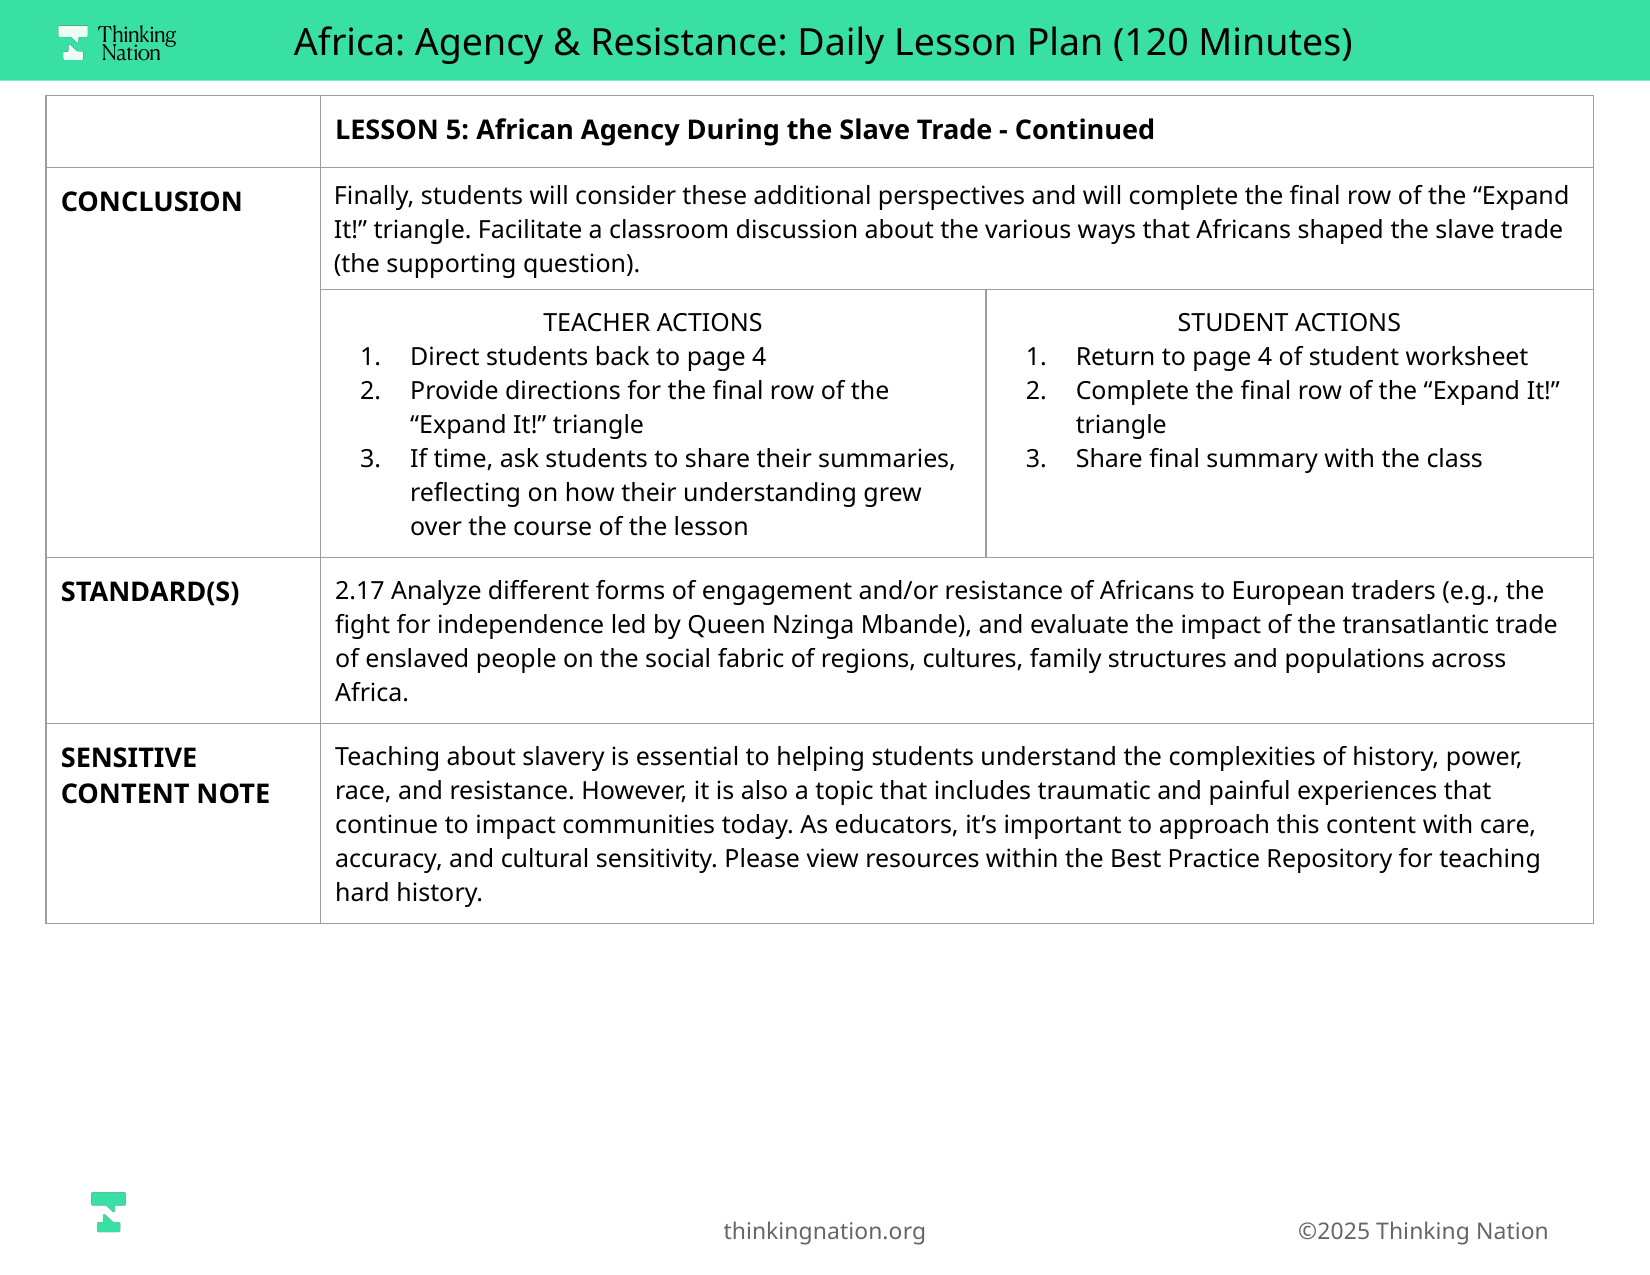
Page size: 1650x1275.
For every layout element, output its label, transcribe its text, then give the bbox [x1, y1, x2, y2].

table_cell SENSITIVE CONTENT NOTE [47, 724, 320, 923]
table_cell Teaching about slavery is essential to helping students understand the complexities of history, power, race, and resistance. However, it is also a topic that includes traumatic and painful experiences that continue to impact communities today. As educators, it’s important to approach this content with care, accuracy, and cultural sensitivity. Please view resources within the Best Practice Repository for teaching hard history. [321, 724, 1593, 923]
table_cell STANDARD(S) [47, 558, 320, 723]
picture [80, 1184, 136, 1240]
table_cell 2.17 Analyze different forms of engagement and/or resistance of Africans to European traders (e.g., the fight for independence led by Queen Nzinga Mbande), and evaluate the impact of the transatlantic trade of enslaved people on the social fabric of regions, cultures, family structures and populations across Africa. [321, 558, 1593, 723]
table_cell Finally, students will consider these additional perspectives and will complete the final row of the “Expand It!” triangle. Facilitate a classroom discussion about the various ways that Africans shaped the slave trade (the supporting question). [321, 168, 1593, 289]
table_cell TEACHER ACTIONS Direct students back to page 4 Provide directions for the final row of the “Expand It!” triangle If time, ask students to share their summaries, reflecting on how their understanding grew over the course of the lesson [321, 290, 985, 557]
table_cell STUDENT ACTIONS Return to page 4 of student worksheet Complete the final row of the “Expand It!” triangle Share final summary with the class [987, 290, 1593, 557]
text_box ©2025 Thinking Nation [1174, 1200, 1566, 1240]
table_header LESSON 5: African Agency During the Slave Trade - Continued [321, 96, 1593, 167]
text_box Africa: Agency & Resistance: Daily Lesson Plan (120 Minutes) [0, 0, 1650, 81]
table_header [47, 96, 320, 167]
text_box thinkingnation.org [629, 1200, 1021, 1240]
picture [45, 14, 180, 85]
table_cell CONCLUSION [47, 168, 320, 557]
